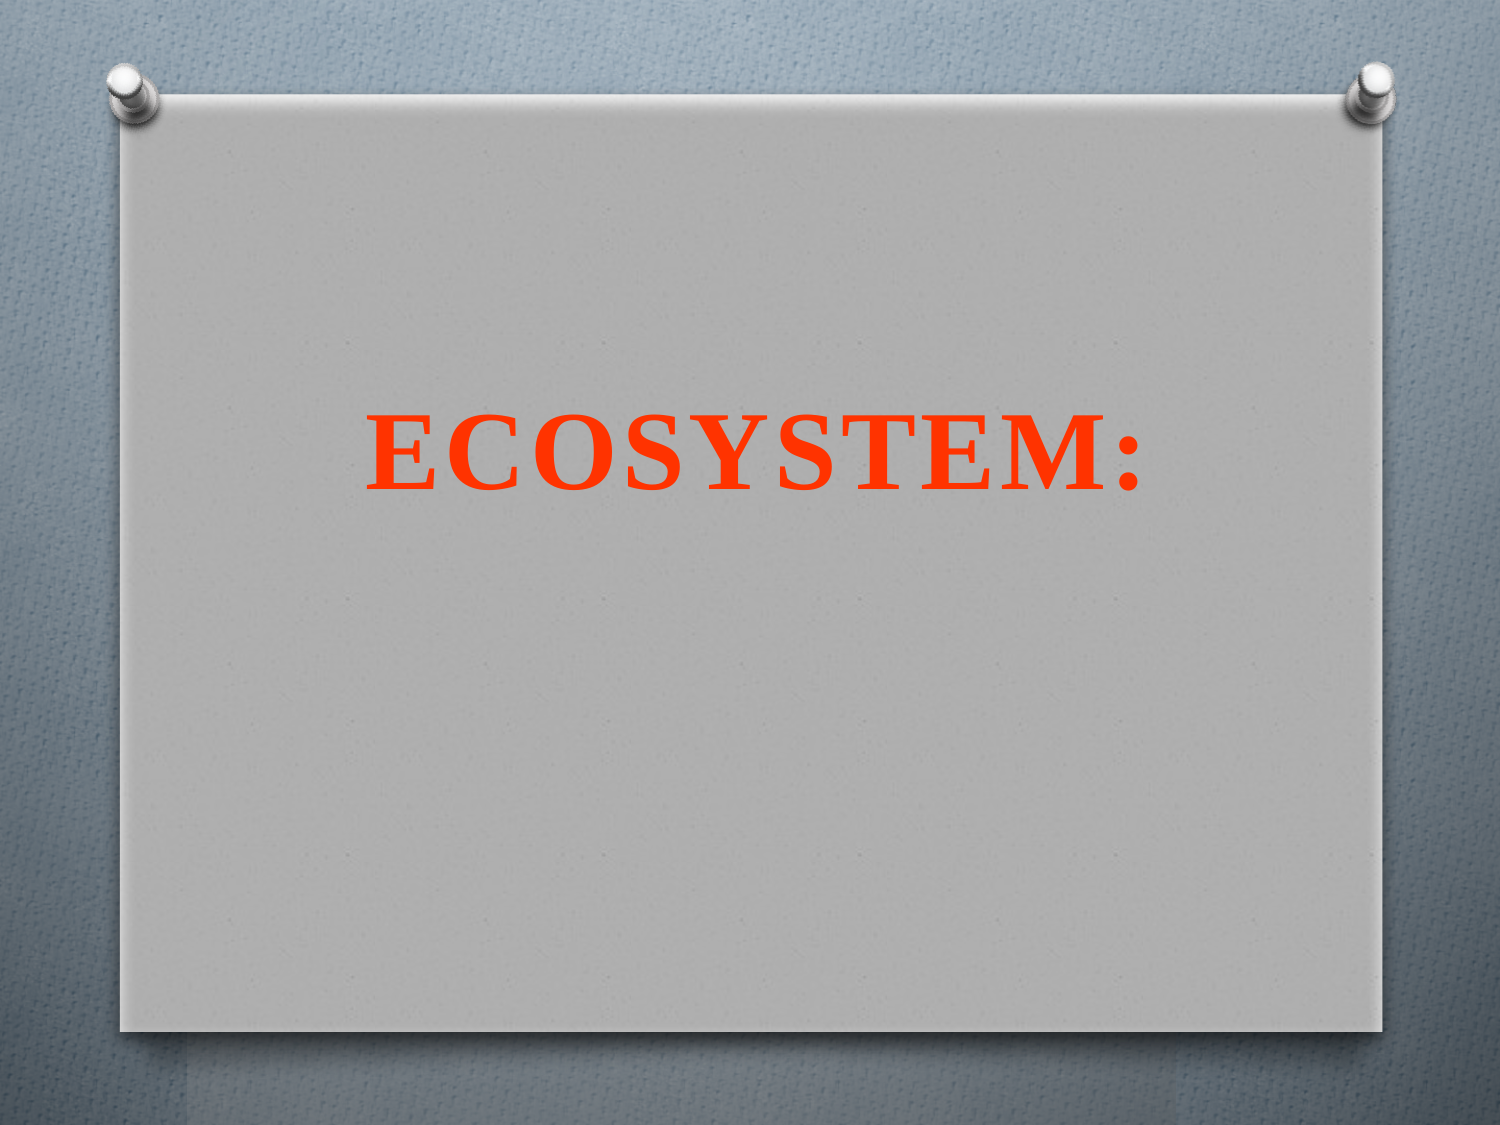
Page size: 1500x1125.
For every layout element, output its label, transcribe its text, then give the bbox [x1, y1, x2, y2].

text_box ECOSYSTEM: [337, 375, 1175, 513]
picture [75, 29, 198, 153]
picture [1317, 35, 1439, 156]
